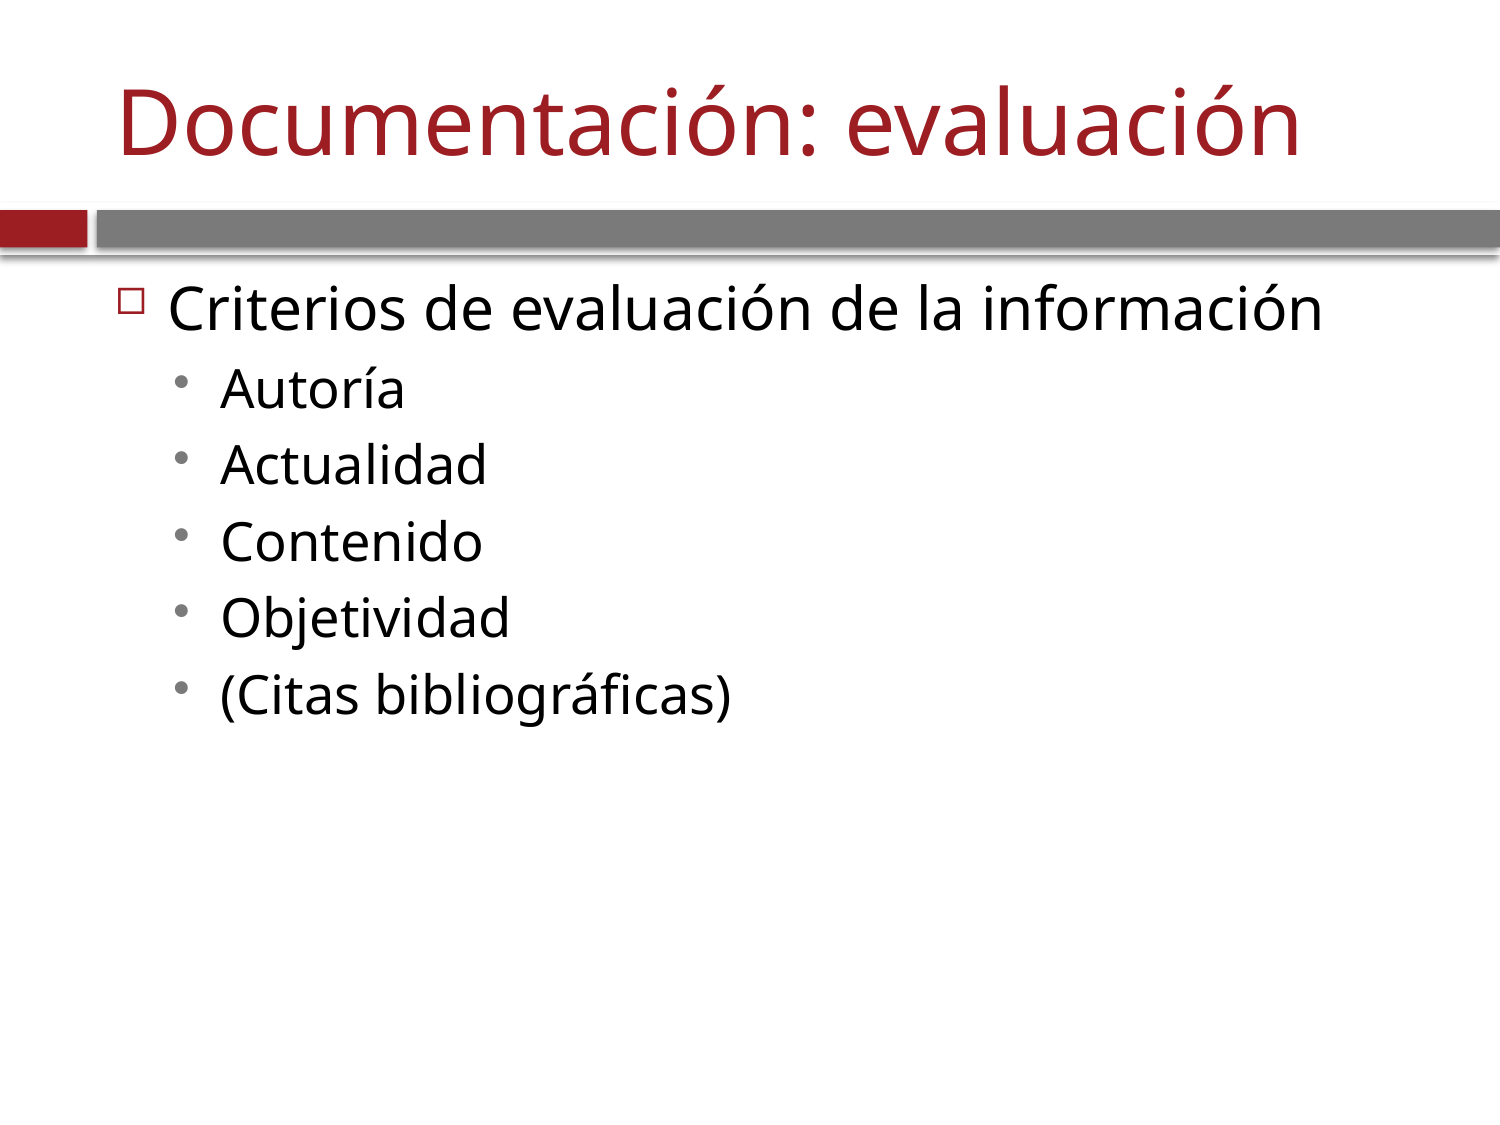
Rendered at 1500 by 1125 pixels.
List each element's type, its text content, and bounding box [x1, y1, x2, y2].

title Documentación: evaluación [100, 37, 1438, 200]
list Criterios de evaluación de la información Autoría Actualidad Contenido Objetividad (Citas bibliográficas) [100, 262, 1438, 1000]
